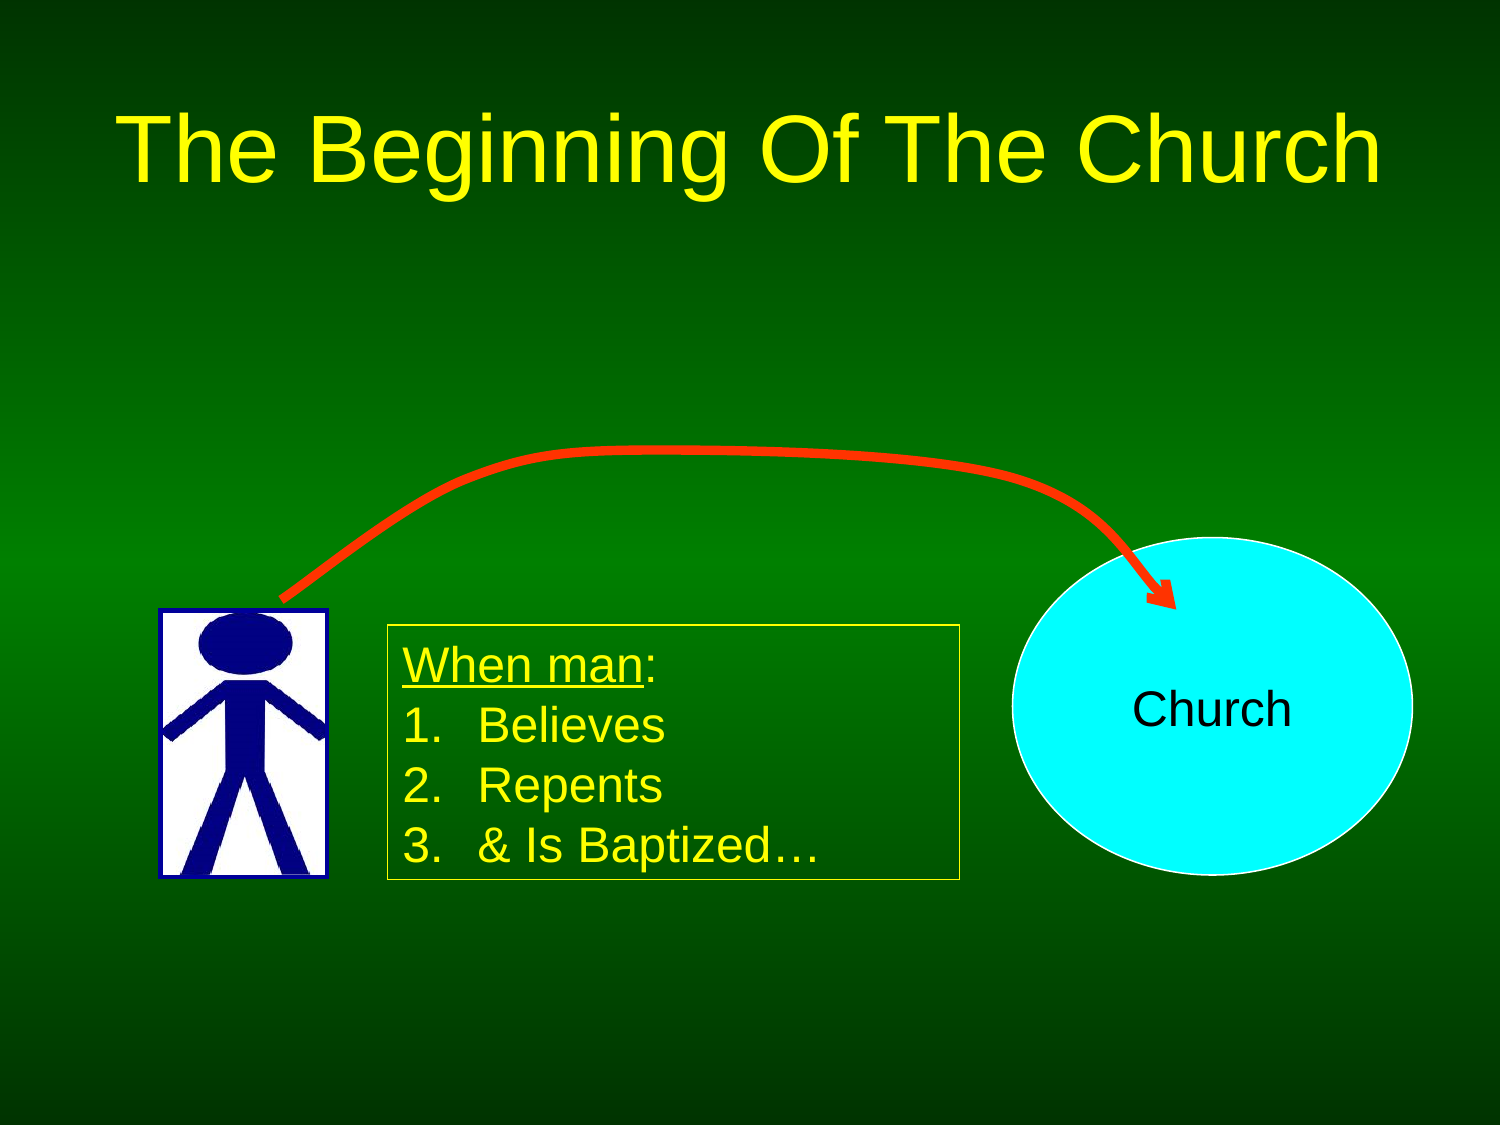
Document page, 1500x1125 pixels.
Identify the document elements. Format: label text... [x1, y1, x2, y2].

text_box Church [1012, 537, 1413, 876]
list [162, 612, 326, 876]
text_box When man: Believes Repents & Is Baptized… [387, 624, 960, 880]
text_box [280, 449, 1177, 610]
title The Beginning Of The Church [37, 50, 1463, 238]
